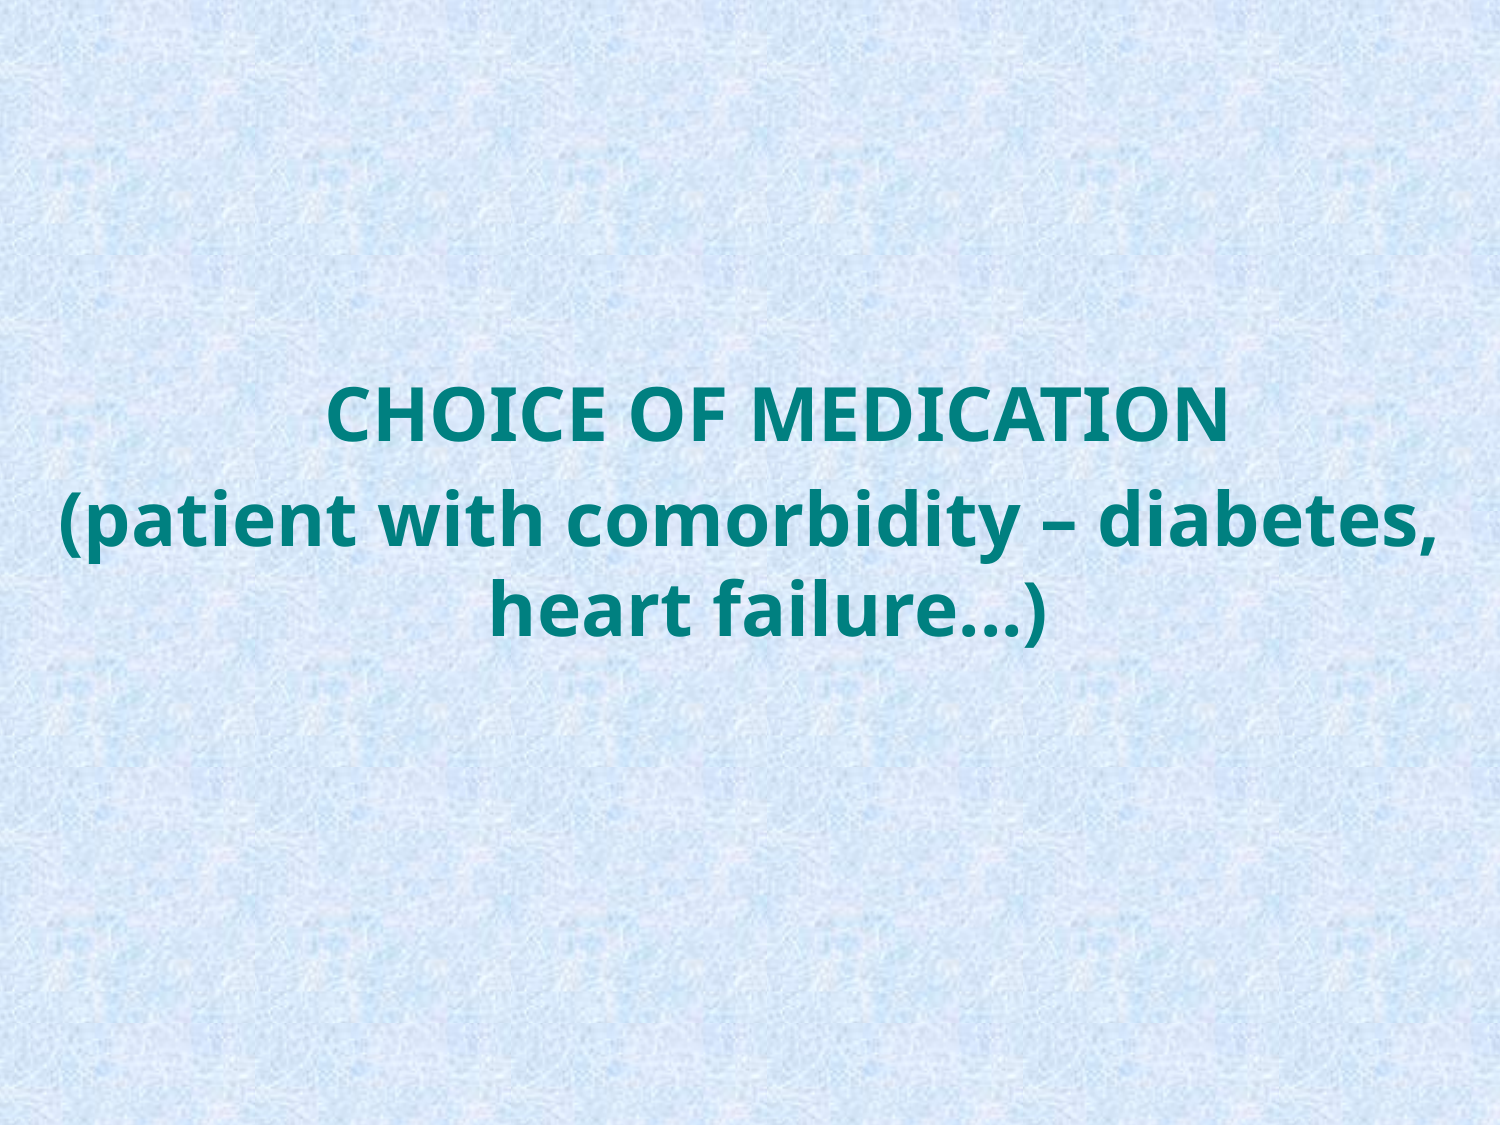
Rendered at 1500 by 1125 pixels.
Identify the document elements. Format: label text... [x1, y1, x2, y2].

text_box CHOICE OF MEDICATION (patient with comorbidity – diabetes, heart failure...) [0, 0, 1500, 1125]
